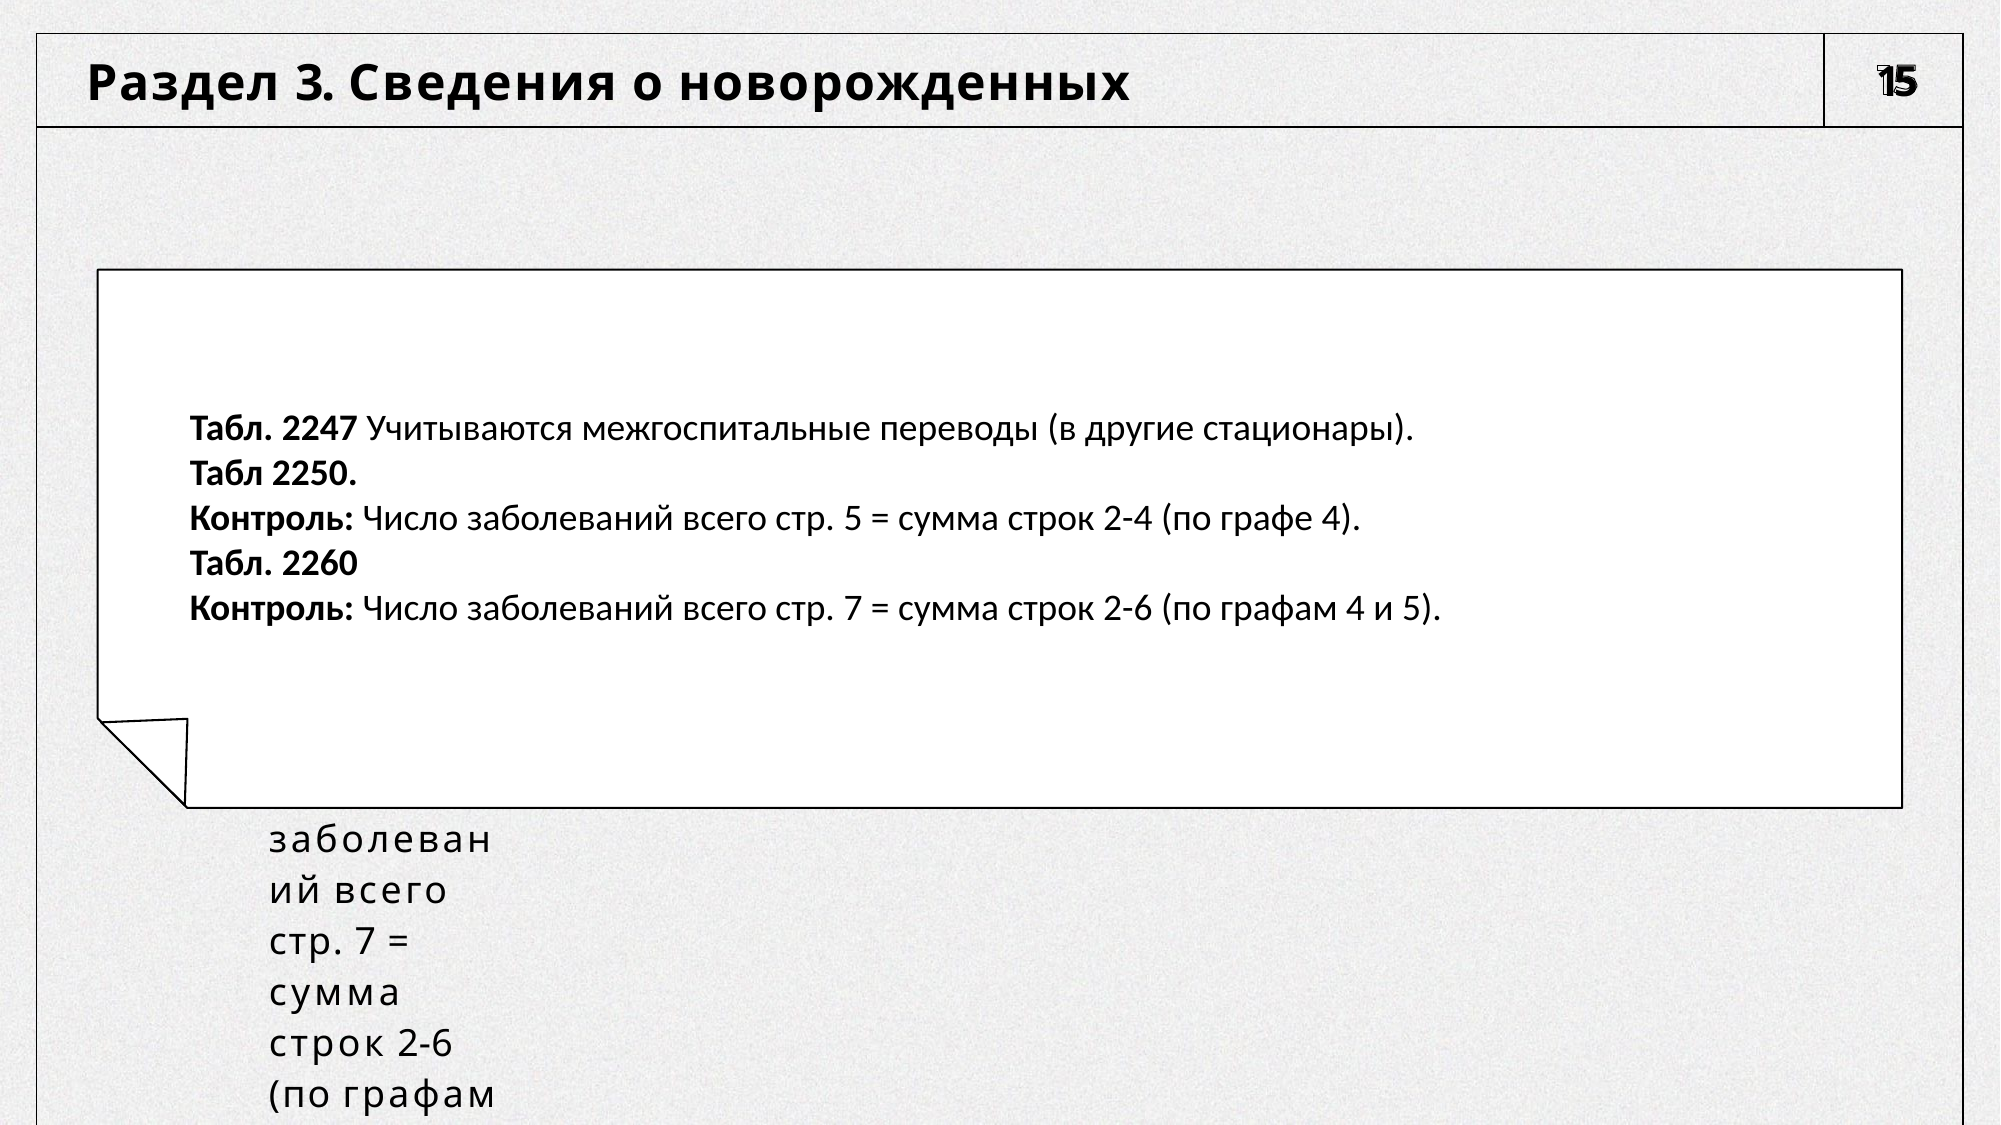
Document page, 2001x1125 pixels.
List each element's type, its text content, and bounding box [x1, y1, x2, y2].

table_cell Табл. 2247 Учитываются межгоспитальные переводы (в другие стационары). Табл 2250. Контроль: Число заболеваний всего стр. 5 = сумма строк 2-4 (по графе 4). Табл. 2260 Контроль: Число заболеваний всего стр. 7 = сумма строк 2-6 (по графам 4 и 5). [37, 128, 1962, 1125]
table_header 15 [1825, 34, 1962, 126]
text_box [1877, 65, 1890, 95]
picture [0, 0, 2000, 1125]
table_header Раздел 3. Сведения о новорожденных [37, 34, 1823, 126]
text_box [1893, 65, 1917, 95]
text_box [96, 268, 1904, 810]
